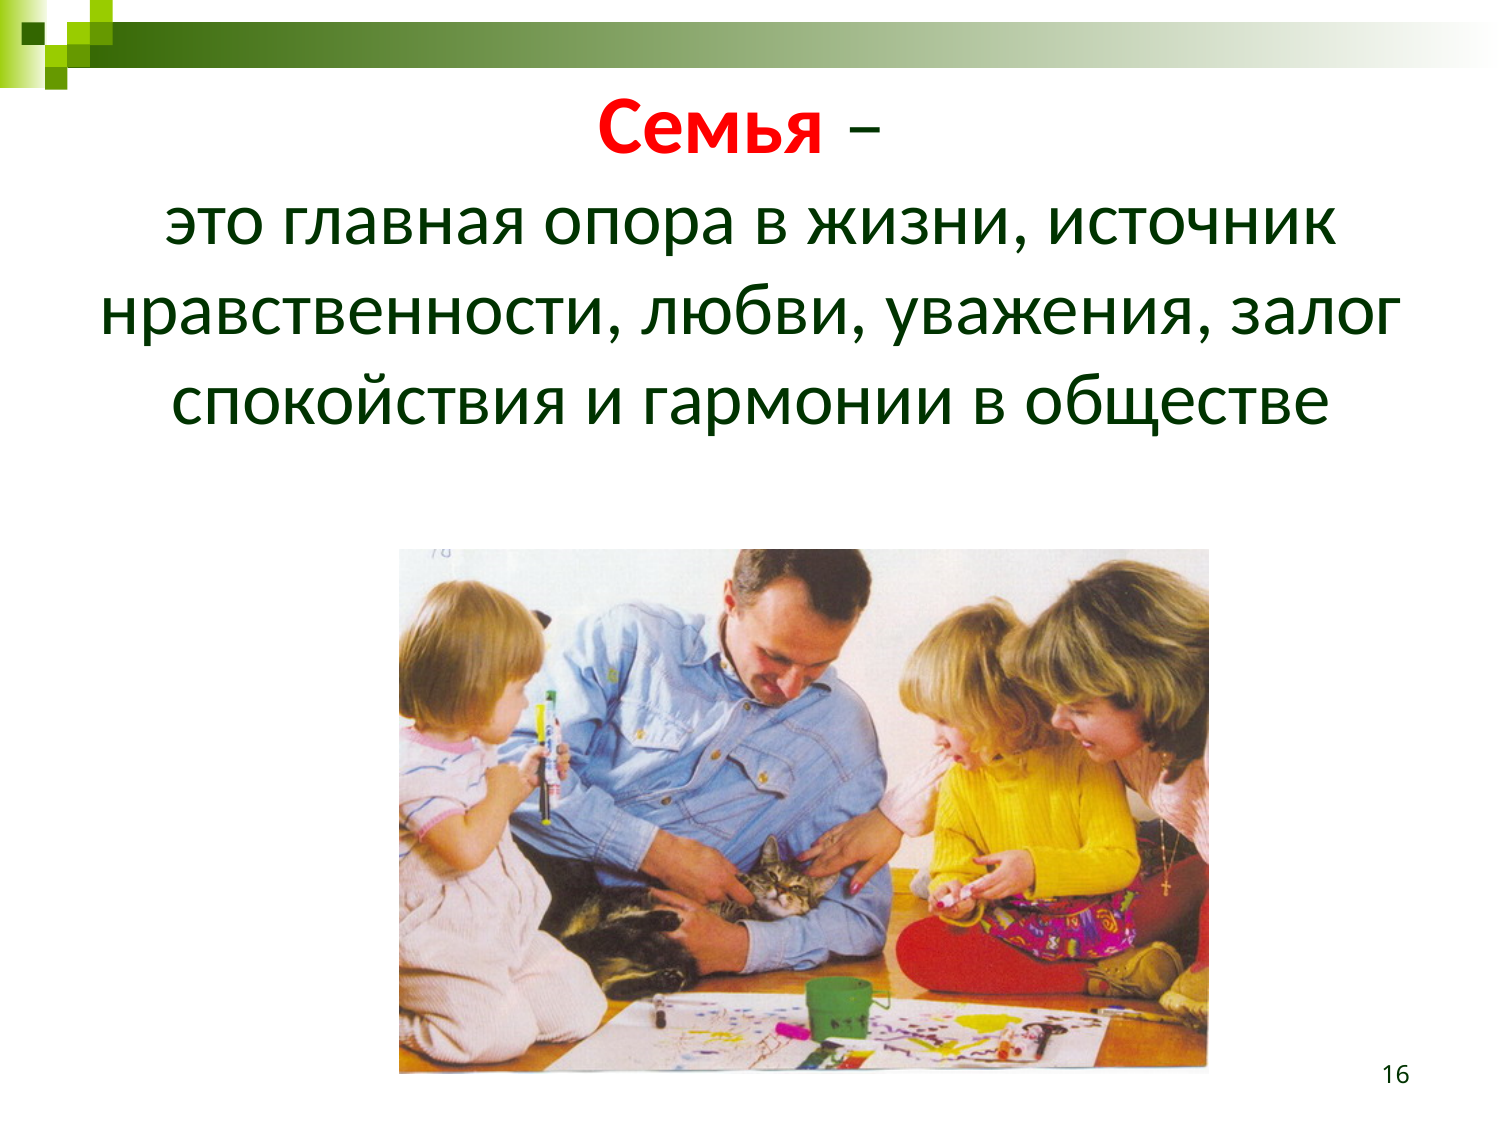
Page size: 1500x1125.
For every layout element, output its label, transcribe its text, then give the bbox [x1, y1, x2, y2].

slide_number 16 [1074, 1024, 1426, 1101]
text_box Семья – это главная опора в жизни, источник нравственности, любви, уважения, залог спокойствия и гармонии в обществе [24, 62, 1478, 448]
picture [399, 549, 1209, 1074]
